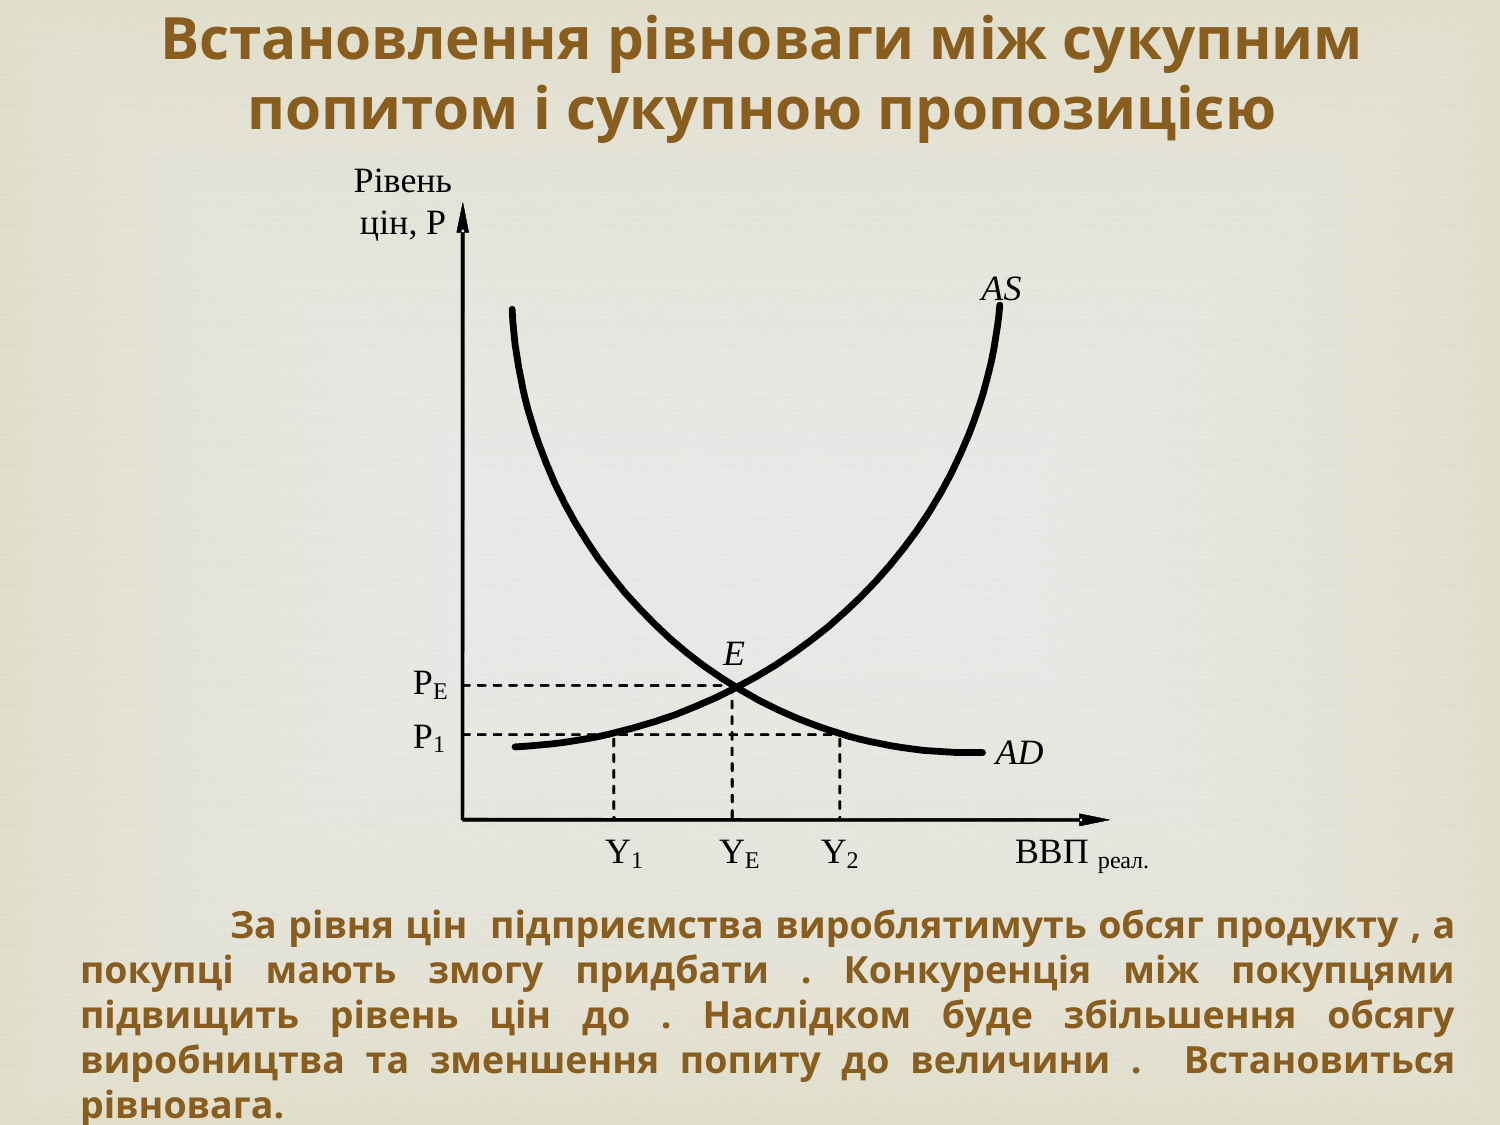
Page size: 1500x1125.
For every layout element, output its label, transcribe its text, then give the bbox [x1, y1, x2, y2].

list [300, 148, 1188, 902]
title Встановлення рівноваги між сукупним попитом і сукупною пропозицією [53, 19, 1471, 149]
